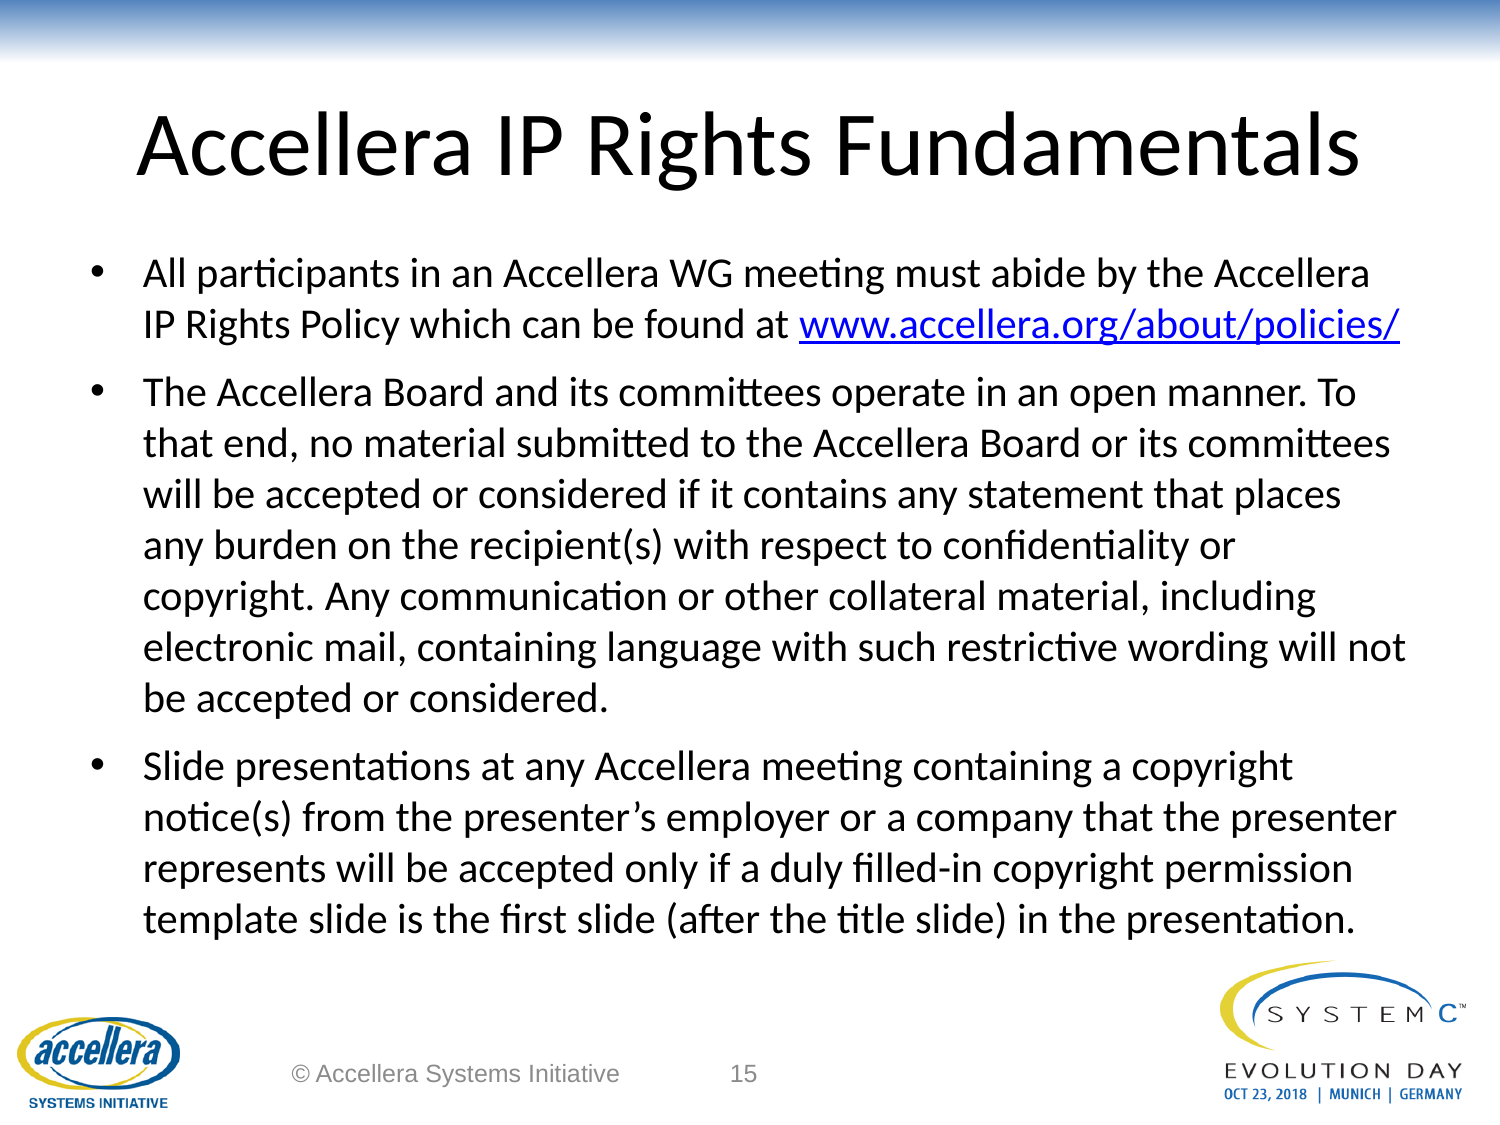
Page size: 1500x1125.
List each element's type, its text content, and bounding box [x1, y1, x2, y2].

footer © Accellera Systems Initiative [275, 1042, 600, 1103]
list All participants in an Accellera WG meeting must abide by the Accellera IP Rights Policy which can be found at www.accellera.org/about/policies/ The Accellera Board and its committees operate in an open manner. To that end, no material submitted to the Accellera Board or its committees will be accepted or considered if it contains any statement that places any burden on the recipient(s) with respect to confidentiality or copyright. Any communication or other collateral material, including electronic mail, containing language with such restrictive wording will not be accepted or considered. Slide presentations at any Accellera meeting containing a copyright notice(s) from the presenter’s employer or a company that the presenter represents will be accepted only if a duly filled-in copyright permission template slide is the first slide (after the title slide) in the presentation. [75, 237, 1425, 975]
picture [1211, 957, 1474, 1111]
slide_number 15 [600, 1042, 888, 1103]
title Accellera IP Rights Fundamentals [75, 45, 1425, 233]
picture [17, 1017, 180, 1108]
